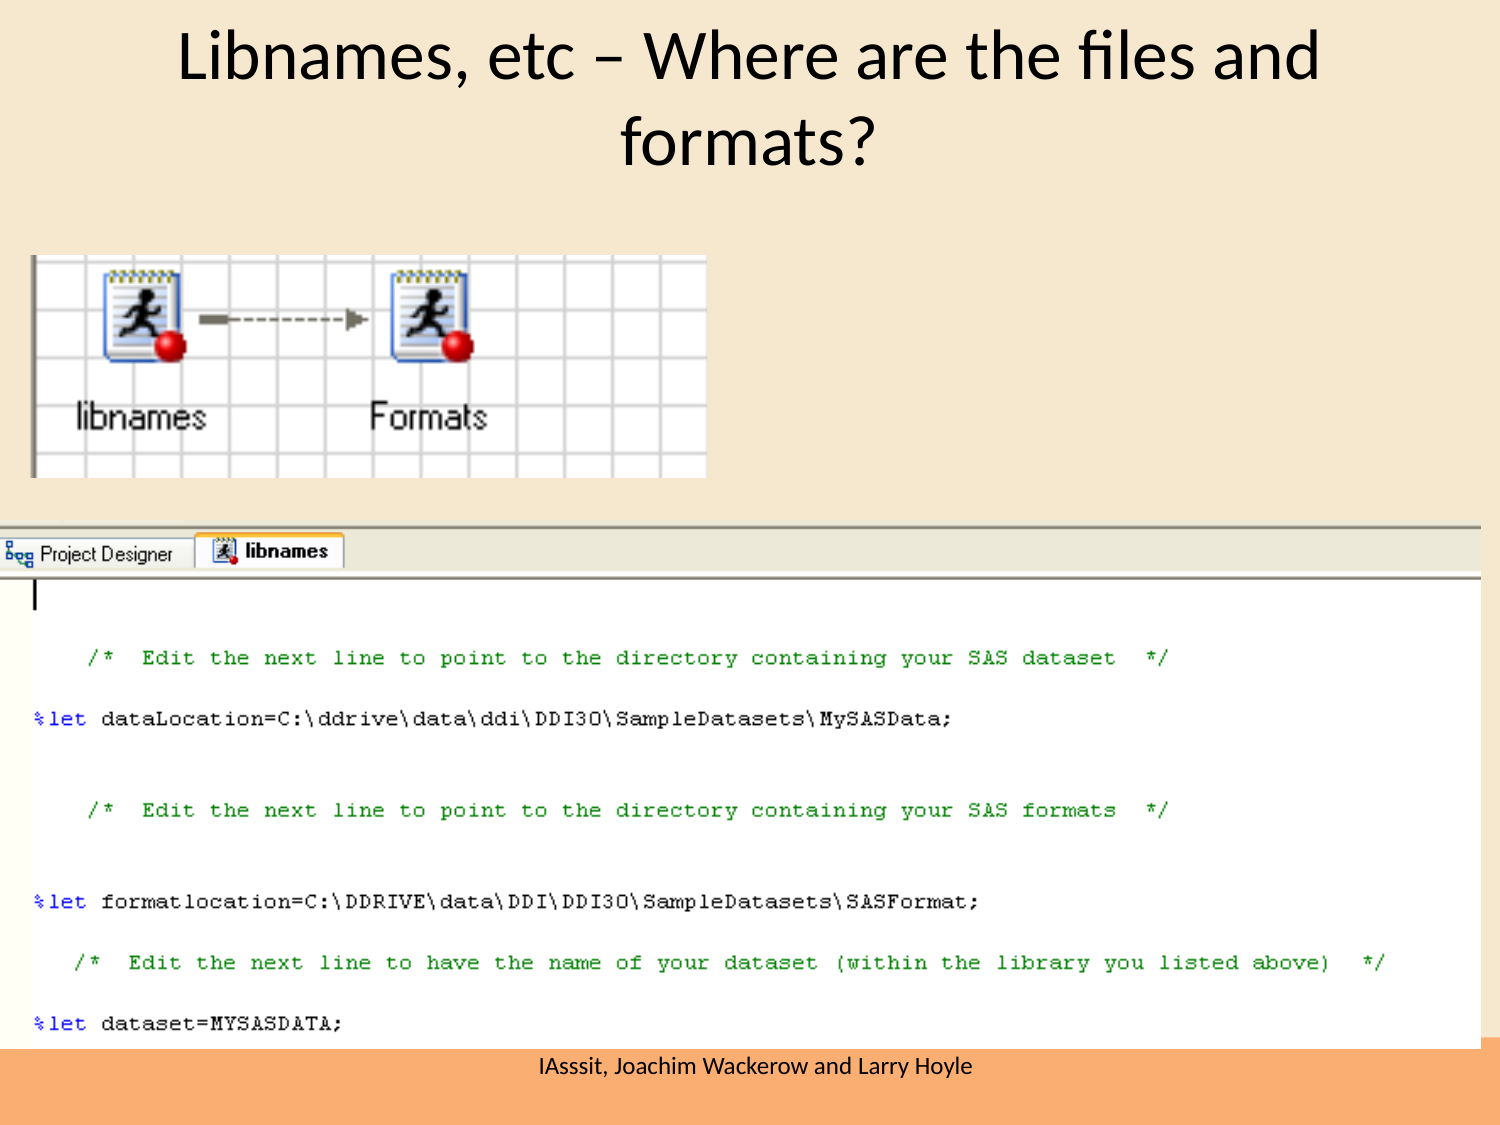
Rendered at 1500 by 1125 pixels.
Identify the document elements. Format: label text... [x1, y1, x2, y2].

title Libnames, etc – Where are the files and formats? [75, 0, 1425, 188]
footer IAsssit, Joachim Wackerow and Larry Hoyle [399, 1057, 1113, 1103]
picture [0, 520, 1482, 1049]
picture [30, 255, 708, 479]
